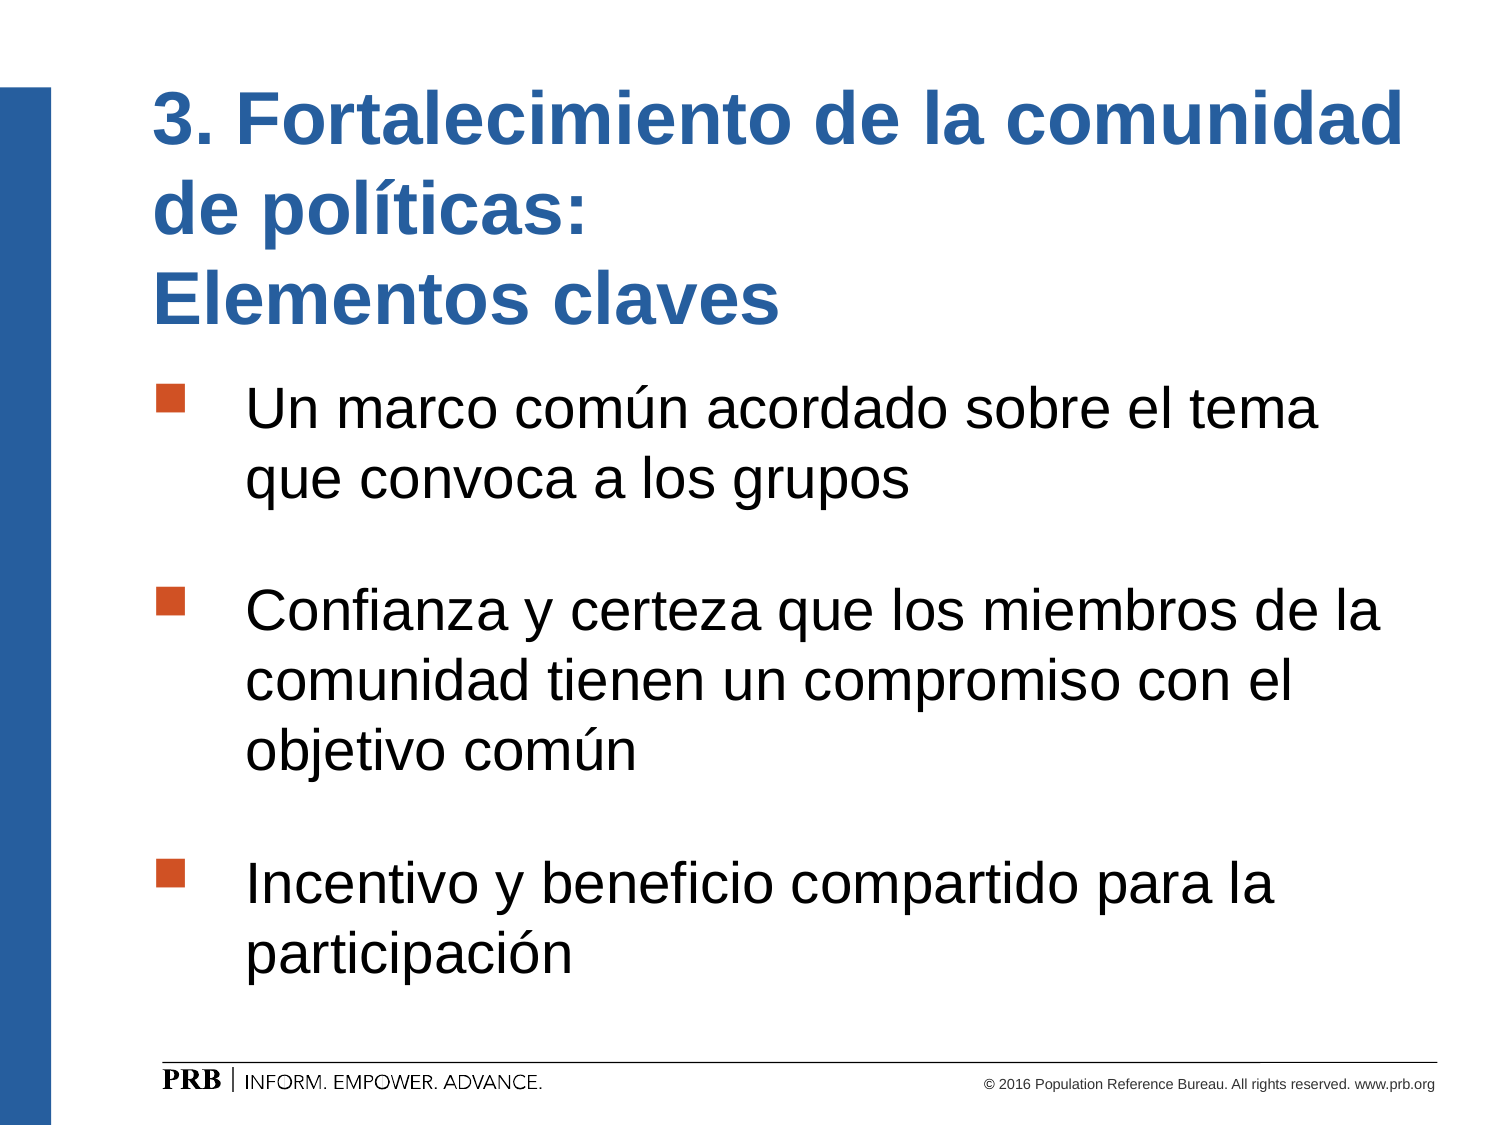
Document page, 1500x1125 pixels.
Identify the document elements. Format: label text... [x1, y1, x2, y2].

list Un marco común acordado sobre el tema que convoca a los grupos Confianza y certeza que los miembros de la comunidad tienen un compromiso con el objetivo común Incentivo y beneficio compartido para la participación [137, 362, 1405, 1125]
title 3. Fortalecimiento de la comunidad de políticas: Elementos claves [137, 62, 1500, 250]
